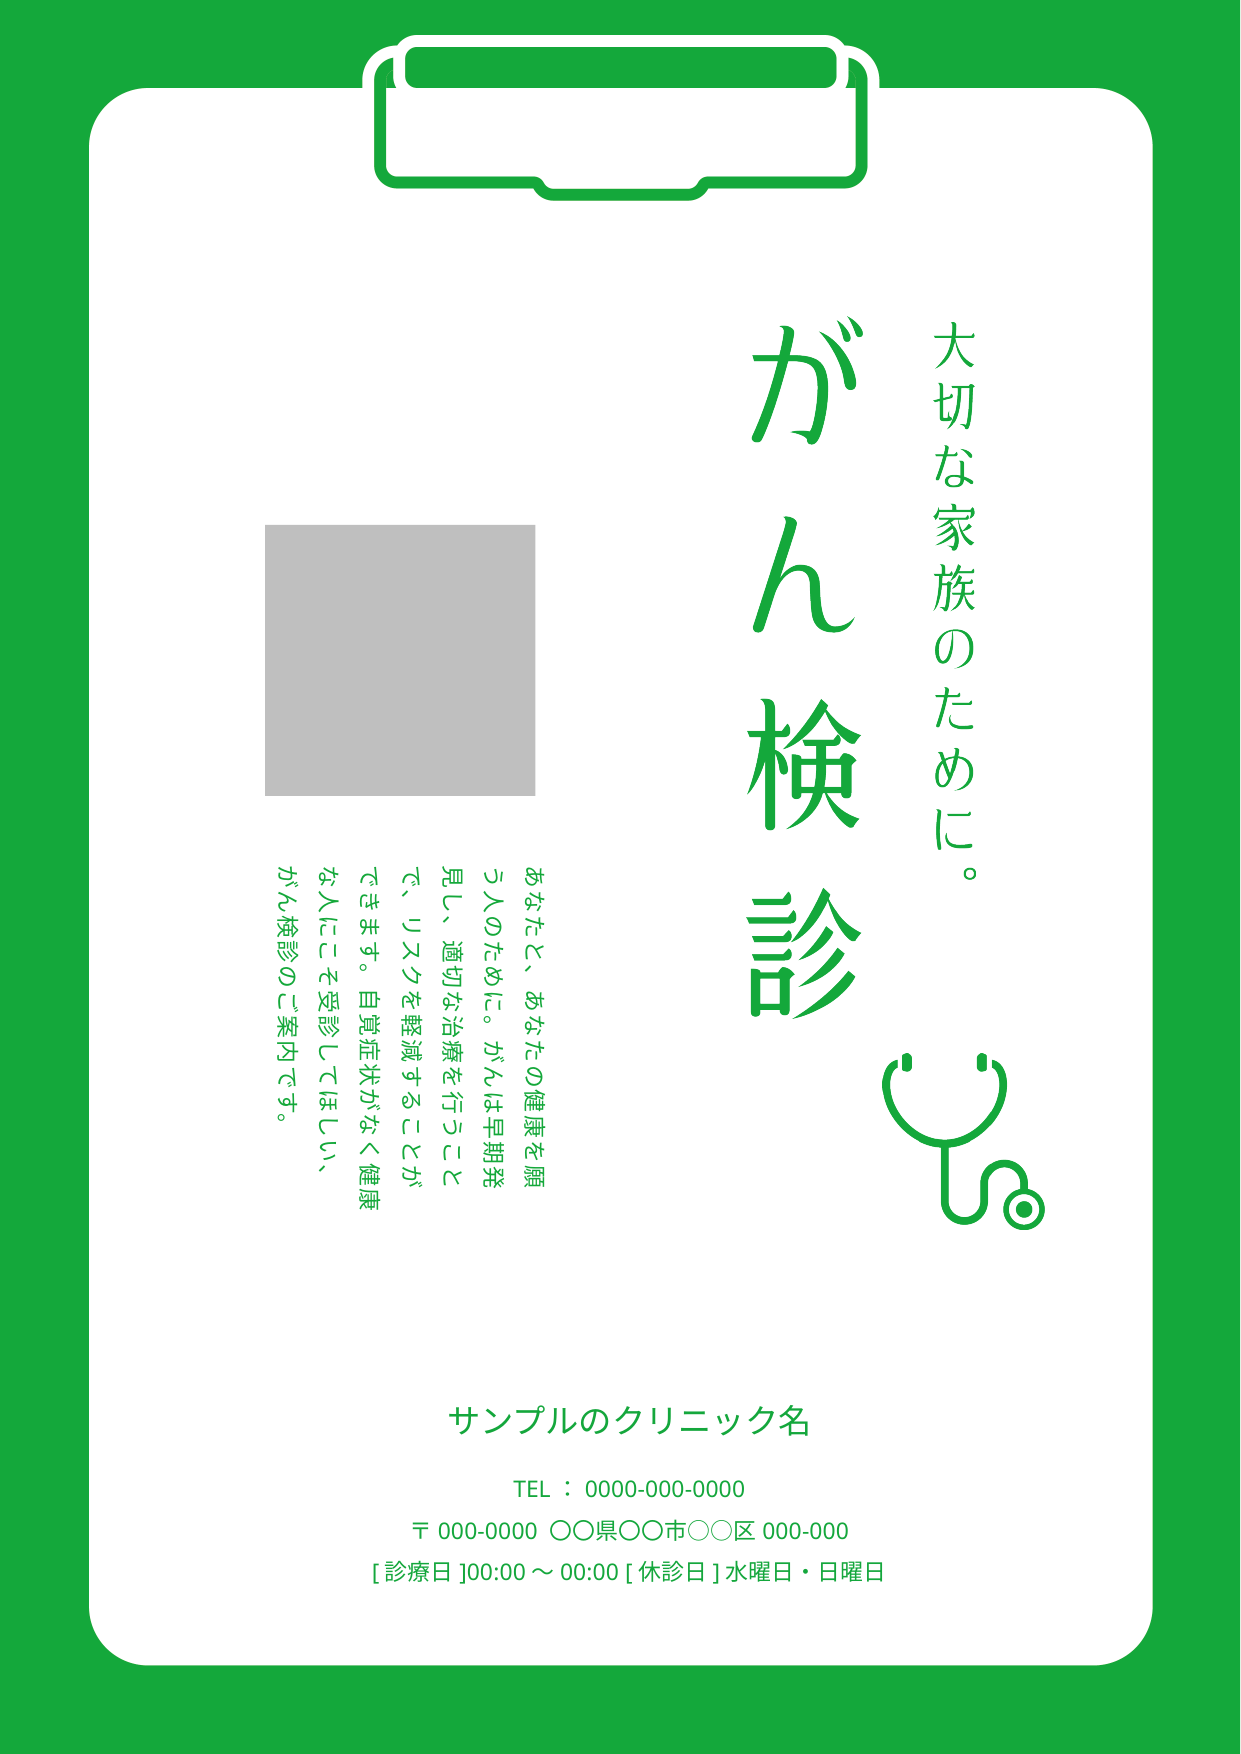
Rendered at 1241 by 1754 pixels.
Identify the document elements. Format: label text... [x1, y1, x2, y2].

text_box サンプルのクリニック名 [369, 1393, 890, 1448]
text_box [264, 524, 536, 797]
text_box TEL：0000-000-0000 〒000-0000 〇〇県〇〇市○○区000-000 [診療日]00:00～00:00 [休診日]水曜日・日曜日 [265, 1453, 993, 1593]
text_box あなたと、あなたの健康を願う人のために。がんは早期発見し、適切な治療を行うことで、リスクを軽減することができます。自覚症状がなく健康な人にこそ受診してほしい、がん検診のご案内です。 [248, 850, 571, 1230]
picture [0, 0, 1241, 1754]
